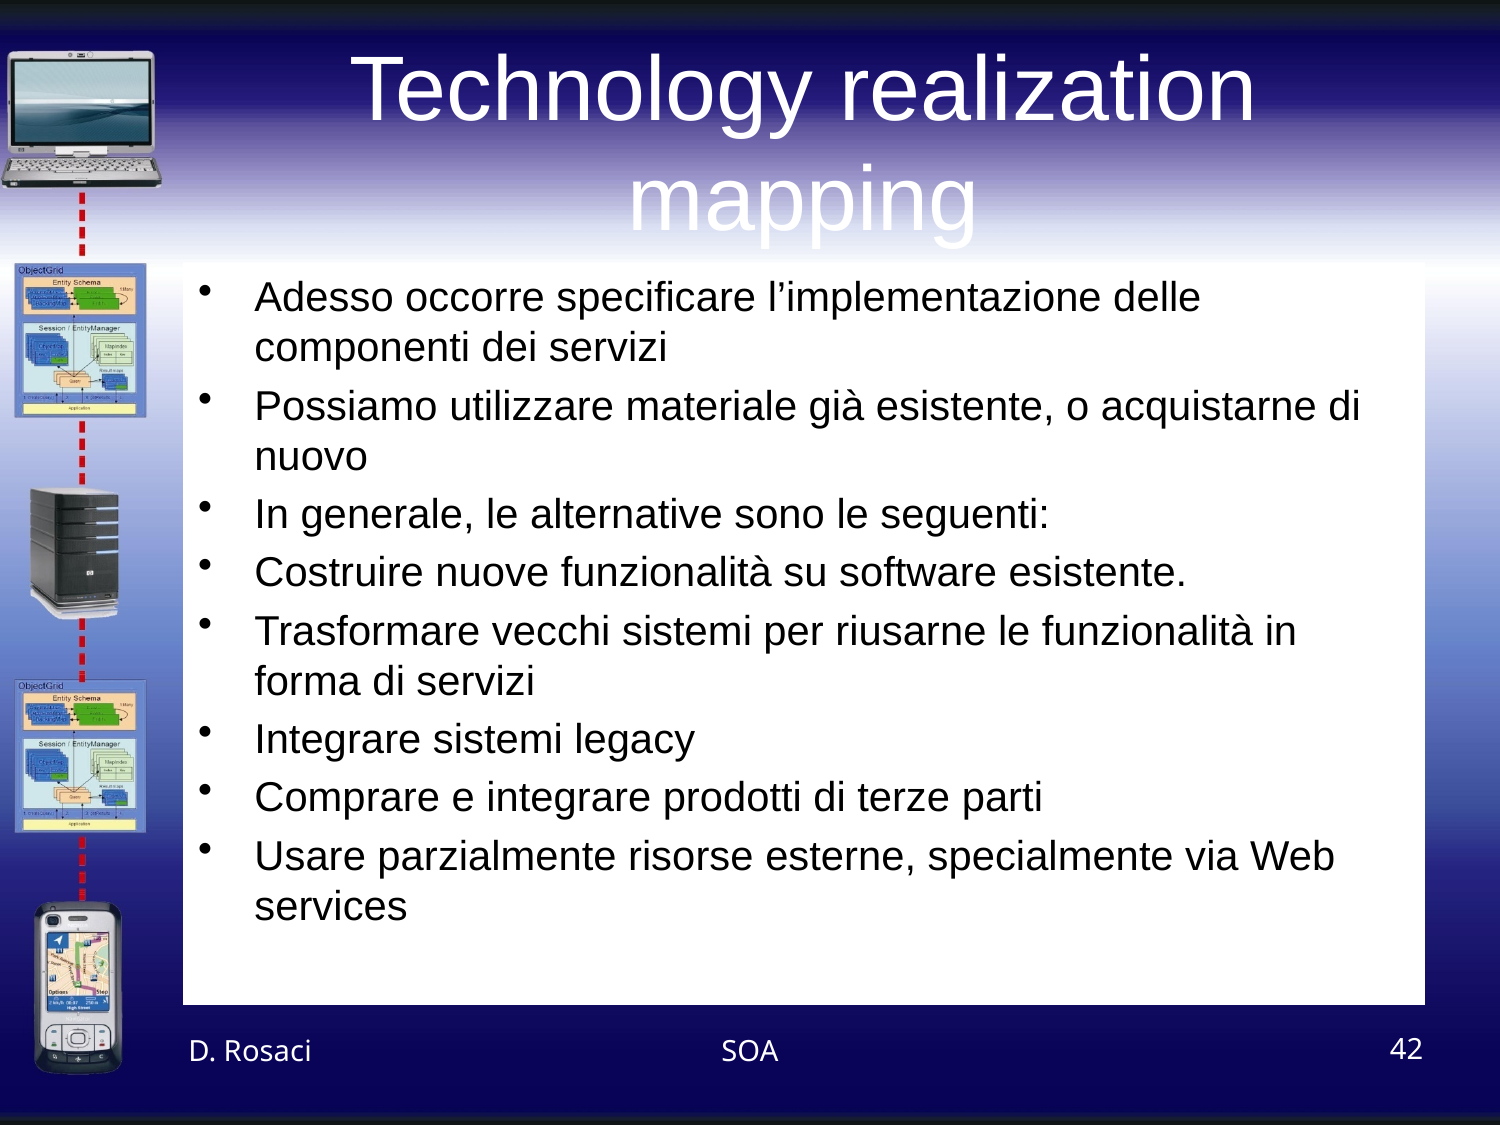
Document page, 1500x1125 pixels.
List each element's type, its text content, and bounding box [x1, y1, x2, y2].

picture [0, 0, 1500, 1125]
list Adesso occorre specificare l’implementazione delle componenti dei servizi Possiamo utilizzare materiale già esistente, o acquistarne di nuovo In generale, le alternative sono le seguenti: Costruire nuove funzionalità su software esistente. Trasformare vecchi sistemi per riusarne le funzionalità in forma di servizi Integrare sistemi legacy Comprare e integrare prodotti di terze parti Usare parzialmente risorse esterne, specialmente via Web services [182, 262, 1426, 1006]
slide_number D. Rosaci [74, 1024, 426, 1103]
footer SOA [512, 1024, 988, 1103]
title Technology realization mapping [182, 44, 1426, 233]
